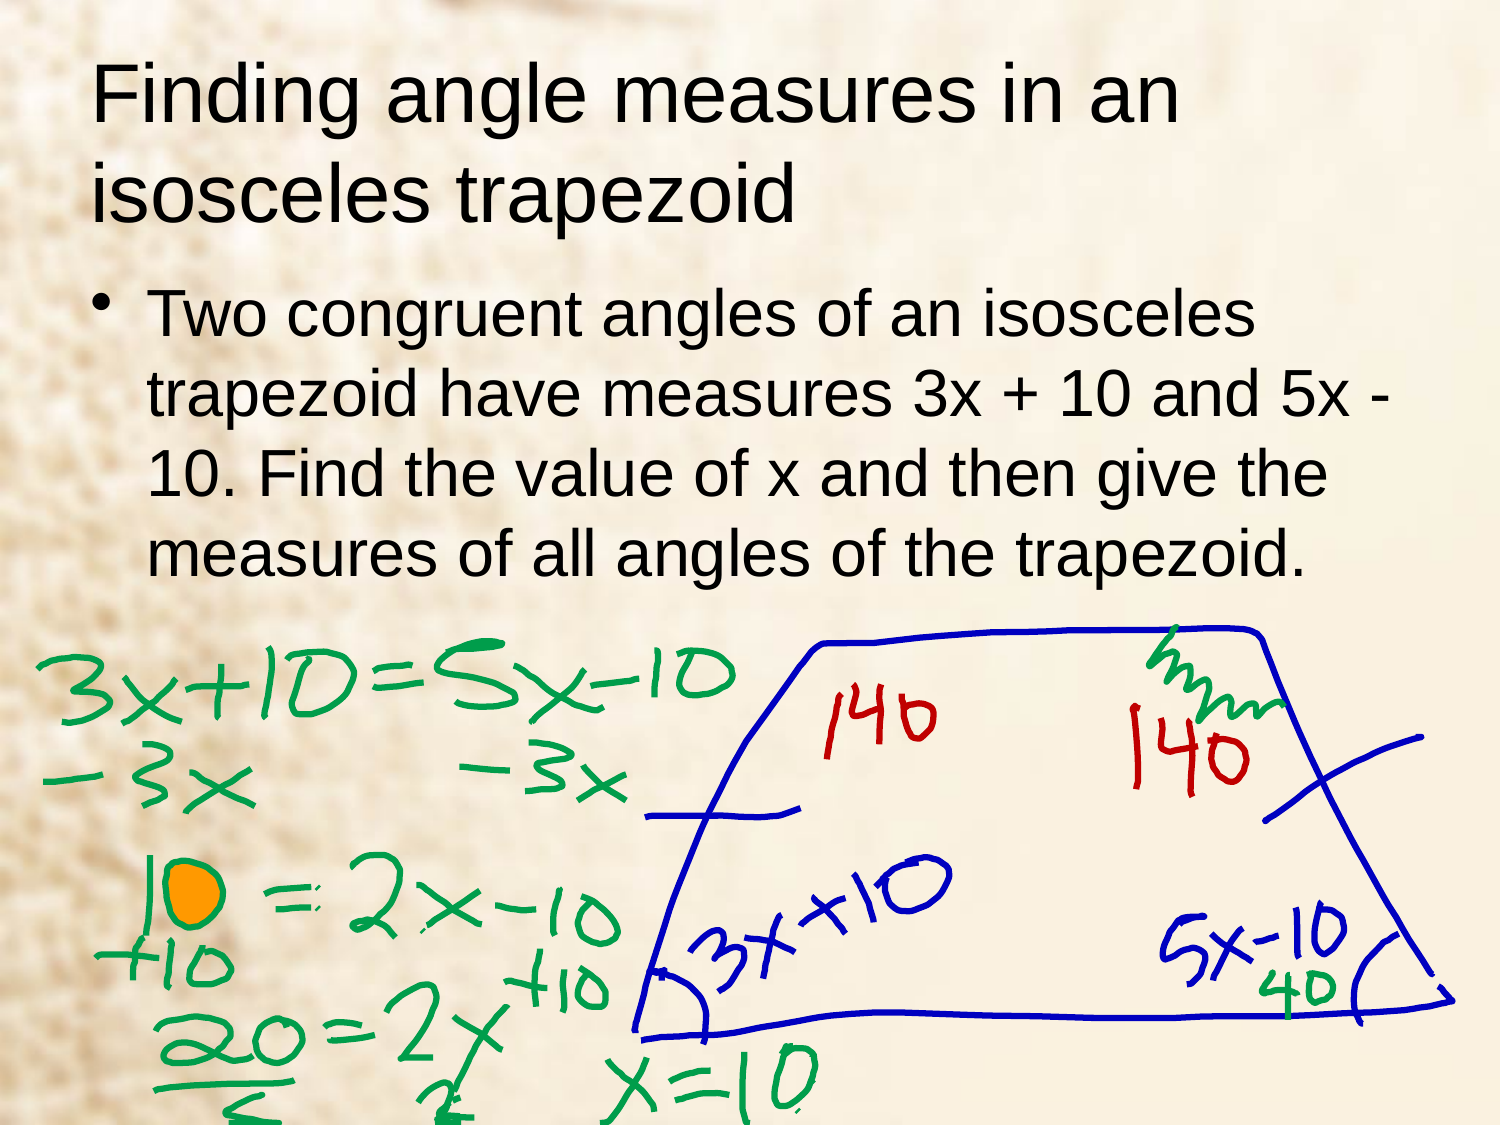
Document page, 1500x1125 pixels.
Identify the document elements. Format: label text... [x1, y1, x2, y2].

text_box [459, 766, 510, 772]
text_box [149, 702, 183, 723]
text_box [875, 861, 919, 888]
text_box [590, 677, 640, 687]
text_box [372, 663, 413, 672]
text_box [599, 1057, 648, 1124]
text_box [329, 1034, 376, 1042]
text_box [813, 895, 847, 935]
text_box [533, 988, 538, 1007]
text_box [606, 1059, 630, 1083]
text_box [1161, 915, 1207, 986]
text_box [153, 1079, 295, 1092]
text_box [154, 1015, 254, 1064]
text_box [1368, 985, 1454, 1014]
text_box [641, 1034, 697, 1042]
text_box [216, 663, 222, 719]
text_box [644, 807, 801, 819]
text_box [1294, 907, 1300, 959]
text_box [561, 691, 605, 712]
text_box [436, 640, 517, 708]
text_box [264, 886, 312, 895]
text_box [633, 1084, 656, 1112]
text_box [706, 996, 1287, 1037]
text_box [577, 773, 627, 802]
text_box [878, 684, 882, 745]
text_box [676, 649, 734, 697]
text_box [1210, 933, 1228, 948]
text_box [121, 678, 177, 725]
text_box [762, 914, 783, 979]
text_box [552, 888, 561, 936]
text_box [453, 1006, 509, 1092]
text_box [561, 969, 566, 1013]
text_box [351, 854, 401, 938]
text_box [850, 683, 879, 717]
text_box [426, 889, 481, 926]
text_box [825, 897, 846, 909]
text_box [1290, 989, 1299, 996]
text_box [576, 966, 607, 1008]
text_box [452, 1096, 461, 1102]
list Two congruent angles of an isosceles trapezoid have measures 3x + 10 and 5x -10. Find the value of x and then give the measures of all angles of the trapezoid. [74, 262, 1426, 1006]
text_box [145, 855, 151, 936]
text_box [221, 683, 250, 688]
text_box [649, 627, 1434, 1028]
text_box [36, 656, 111, 724]
text_box [884, 856, 951, 912]
text_box [533, 948, 541, 986]
text_box [188, 945, 233, 986]
text_box [95, 953, 134, 959]
text_box [1212, 927, 1244, 981]
text_box [1159, 717, 1191, 753]
text_box [668, 1069, 711, 1083]
text_box [1261, 971, 1287, 995]
text_box [43, 773, 104, 783]
text_box [163, 858, 226, 930]
text_box [286, 650, 355, 716]
text_box [1207, 732, 1248, 783]
text_box [773, 941, 796, 954]
text_box [275, 906, 312, 911]
text_box [132, 936, 145, 981]
text_box [1232, 948, 1253, 963]
text_box [1313, 901, 1345, 955]
text_box [576, 895, 619, 945]
text_box [447, 1102, 457, 1112]
text_box [1353, 932, 1400, 1025]
text_box [603, 785, 627, 802]
text_box [453, 908, 482, 926]
text_box [1148, 626, 1285, 722]
text_box [1306, 970, 1334, 1004]
text_box [799, 908, 825, 927]
text_box [513, 664, 565, 697]
text_box [648, 969, 707, 1045]
text_box [1188, 719, 1194, 798]
text_box [653, 649, 659, 698]
text_box [582, 764, 605, 786]
text_box [852, 873, 875, 923]
text_box [1253, 934, 1279, 944]
text_box [224, 1094, 280, 1124]
text_box [372, 681, 424, 689]
text_box [453, 1015, 482, 1036]
text_box [1289, 992, 1354, 1017]
text_box [633, 972, 692, 1034]
text_box [744, 936, 770, 945]
text_box [524, 741, 573, 792]
text_box [741, 1051, 751, 1124]
text_box [134, 743, 172, 807]
text_box [674, 1092, 730, 1102]
text_box [189, 771, 219, 788]
text_box [689, 929, 745, 993]
text_box [323, 1021, 363, 1028]
text_box [488, 1039, 503, 1051]
text_box [826, 693, 843, 760]
text_box [1264, 736, 1423, 822]
text_box [503, 979, 548, 989]
text_box [416, 884, 453, 909]
text_box [1131, 705, 1141, 790]
text_box [123, 676, 152, 703]
text_box [385, 983, 438, 1060]
text_box [139, 955, 160, 959]
picture [0, 0, 1500, 1125]
text_box [901, 693, 935, 740]
text_box [254, 1017, 304, 1064]
text_box [495, 904, 537, 912]
title Finding angle measures in an isosceles trapezoid [74, 44, 1426, 233]
text_box [263, 646, 273, 719]
text_box [417, 1081, 475, 1121]
text_box [530, 668, 586, 723]
text_box [773, 1045, 816, 1107]
text_box [166, 938, 173, 989]
text_box [185, 685, 219, 691]
text_box [184, 768, 252, 814]
text_box [221, 789, 256, 807]
